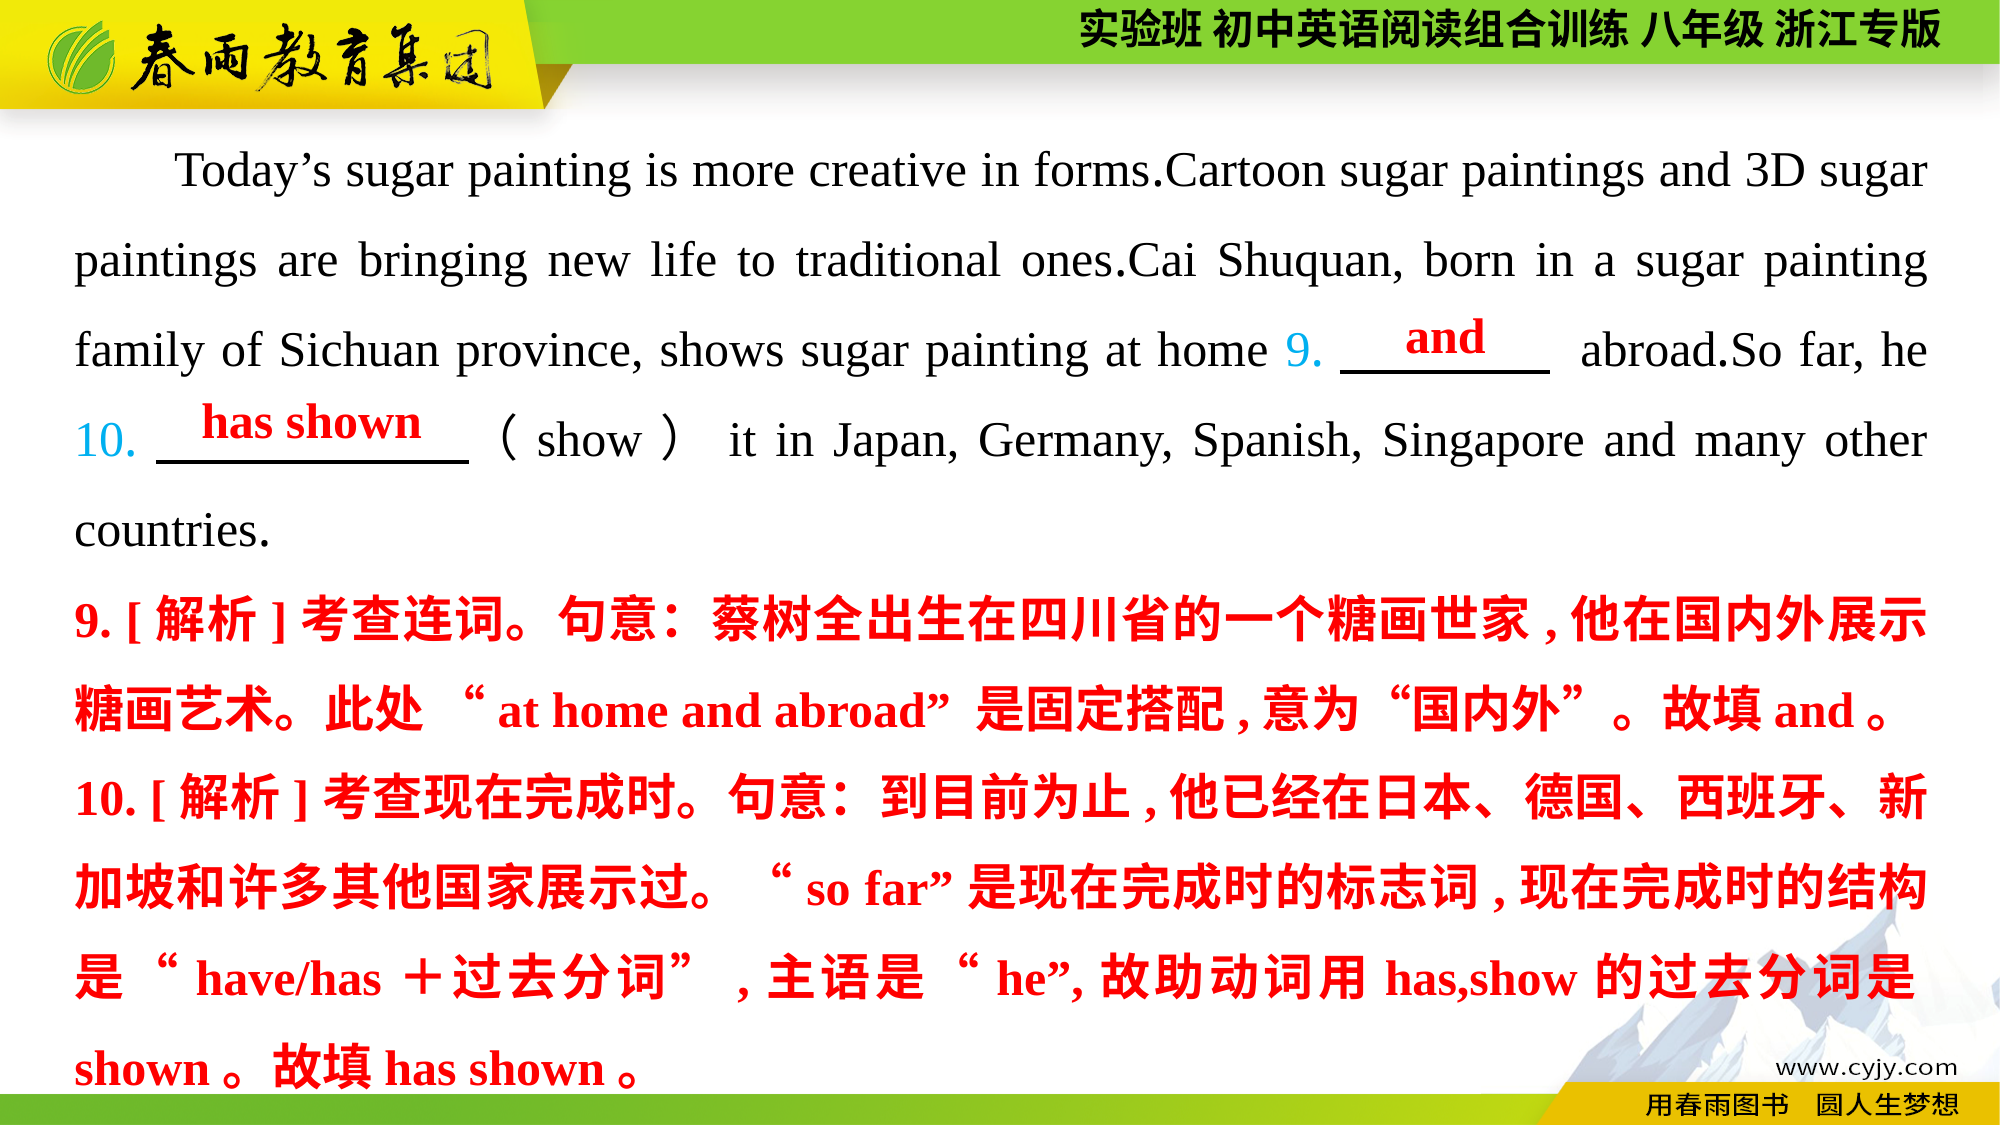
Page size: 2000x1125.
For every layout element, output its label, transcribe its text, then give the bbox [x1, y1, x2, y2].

text_box 10. [解析]考查现在完成时。句意：到目前为止,他已经在日本、德国、西班牙、新加坡和许多其他国家展示过。“so far”是现在完成时的标志词,现在完成时的结构是“have/has＋过去分词”,主语是“he”,故助动词用has,show的过去分词是shown。故填has shown。 [59, 745, 1944, 1104]
text_box and [1390, 296, 1501, 372]
text_box has shown [186, 381, 437, 457]
text_box 9. [解析]考查连词。句意：蔡树全出生在四川省的一个糖画世家,他在国内外展示糖画艺术。此处 “at home and abroad” 是固定搭配,意为“国内外”。故填and。 [59, 569, 1944, 745]
picture [0, 0, 2000, 1125]
list Today’s sugar painting is more creative in forms.Cartoon sugar paintings and 3D sugar paintings are bringing new life to traditional ones.Cai Shuquan, born in a sugar painting family of Sichuan province, shows sugar painting at home 9. abroad.So far, he 10. （show）it in Japan, Germany, Spanish, Singapore and many other countries. [59, 98, 1944, 569]
